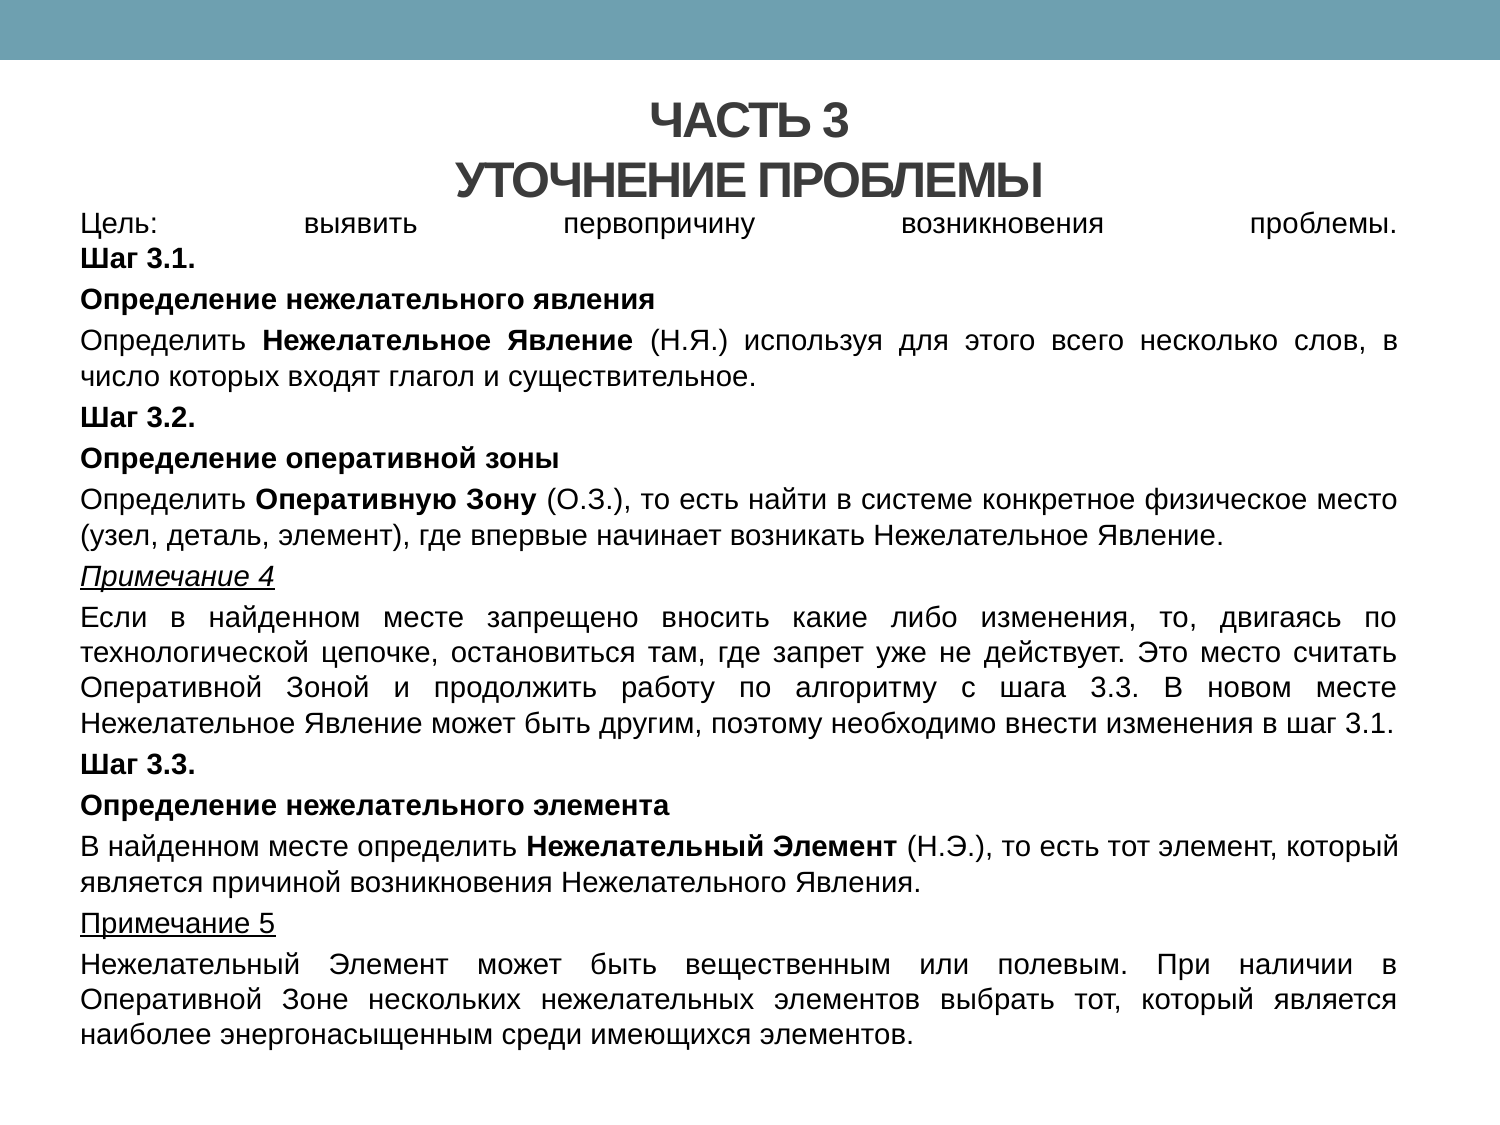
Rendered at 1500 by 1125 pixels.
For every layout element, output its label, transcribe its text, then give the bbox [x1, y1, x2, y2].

title ЧАСТЬ 3 УТОЧНЕНИЕ ПРОБЛЕМЫ [75, 87, 1425, 209]
list Цель: выявить первопричину возникновения проблемы. Шаг 3.1. Определение нежелательного явления Определить Нежелательное Явление (Н.Я.) используя для этого всего несколько слов, в число которых входят глагол и существительное. Шаг 3.2. Определение оперативной зоны Определить Оперативную Зону (О.З.), то есть найти в системе конкретное физическое место (узел, деталь, элемент), где впервые начинает возникать Нежелательное Явление. Примечание 4 Если в найденном месте запрещено вносить какие либо изменения, то, двигаясь по технологической цепочке, остановиться там, где запрет уже не действует. Это место считать Оперативной Зоной и продолжить работу по алгоритму с шага 3.3. В новом месте Нежелательное Явление может быть другим, поэтому необходимо внести изменения в шаг 3.1. Шаг 3.3. Определение нежелательного элемента В найденном месте определить Нежелательный Элемент (Н.Э.), то есть тот элемент, который является причиной возникновения Нежелательного Явления. Примечание 5 Нежелательный Элемент может быть вещественным или полевым. При наличии в Оперативной Зоне нескольких нежелательных элементов выбрать тот, который является наиболее энергонасыщенным среди имеющихся элементов. [64, 196, 1415, 1068]
